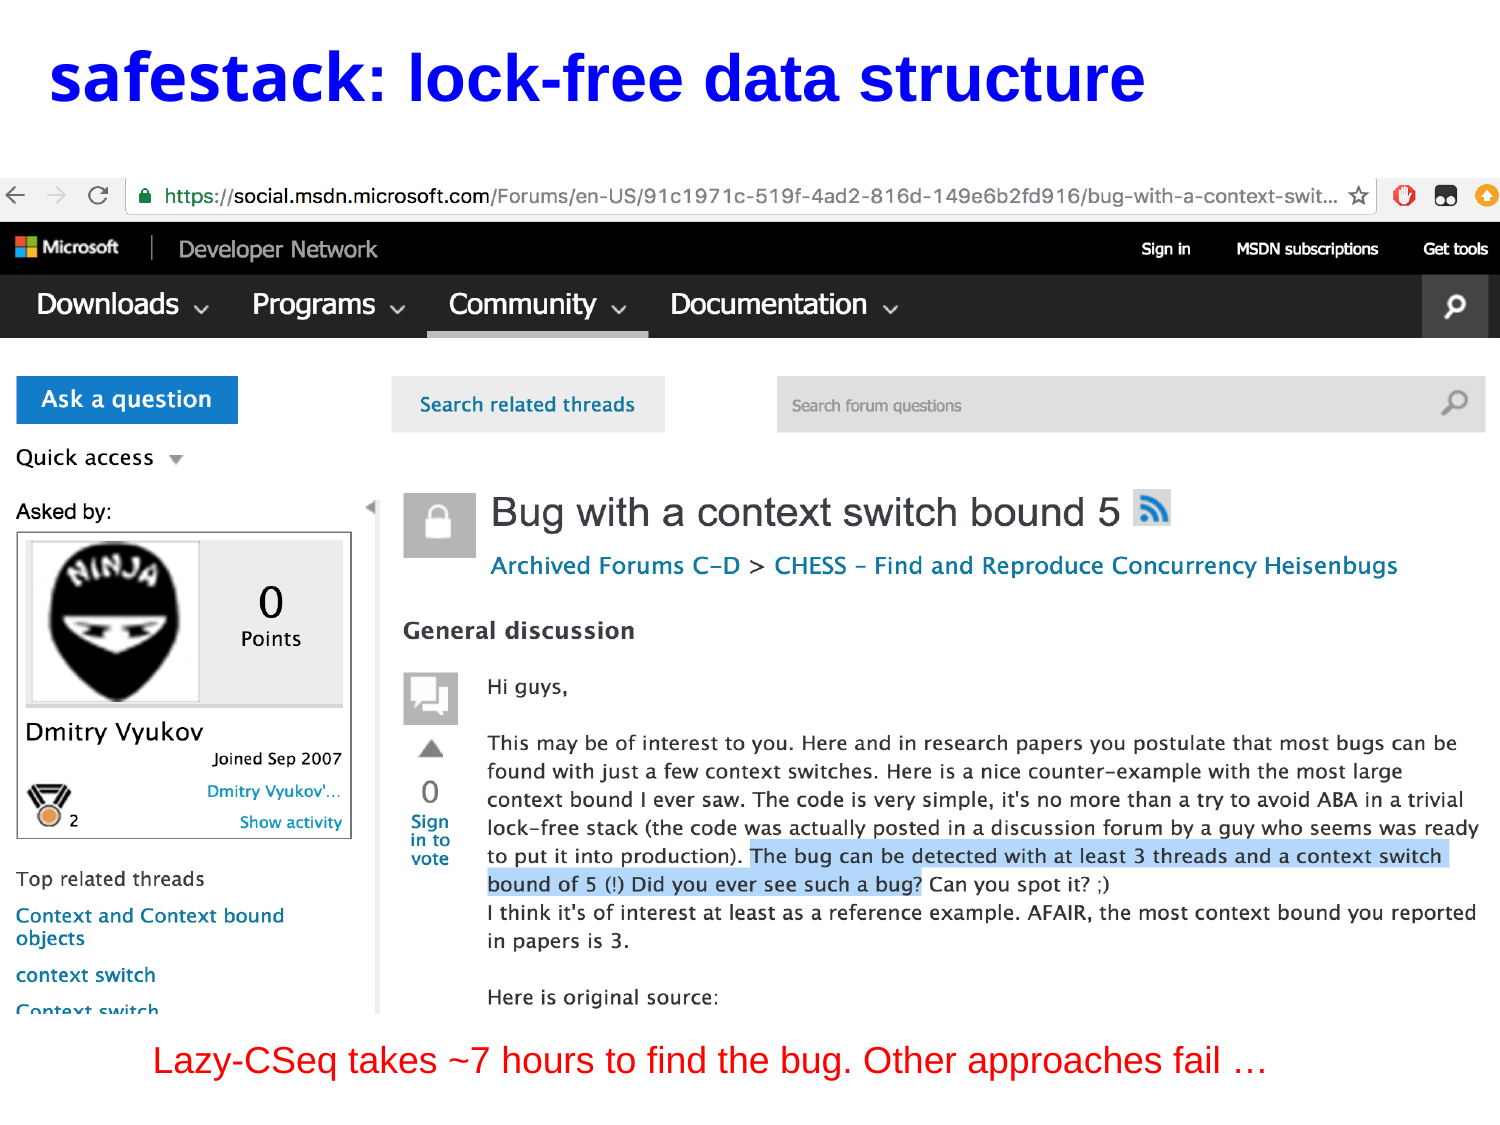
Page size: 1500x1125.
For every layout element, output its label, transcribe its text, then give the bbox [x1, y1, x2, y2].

picture [0, 178, 1500, 1014]
text_box Lazy-CSeq takes ~7 hours to find the bug. Other approaches fail … [104, 1028, 1318, 1111]
title safestack: lock-free data structure [0, 0, 1500, 150]
